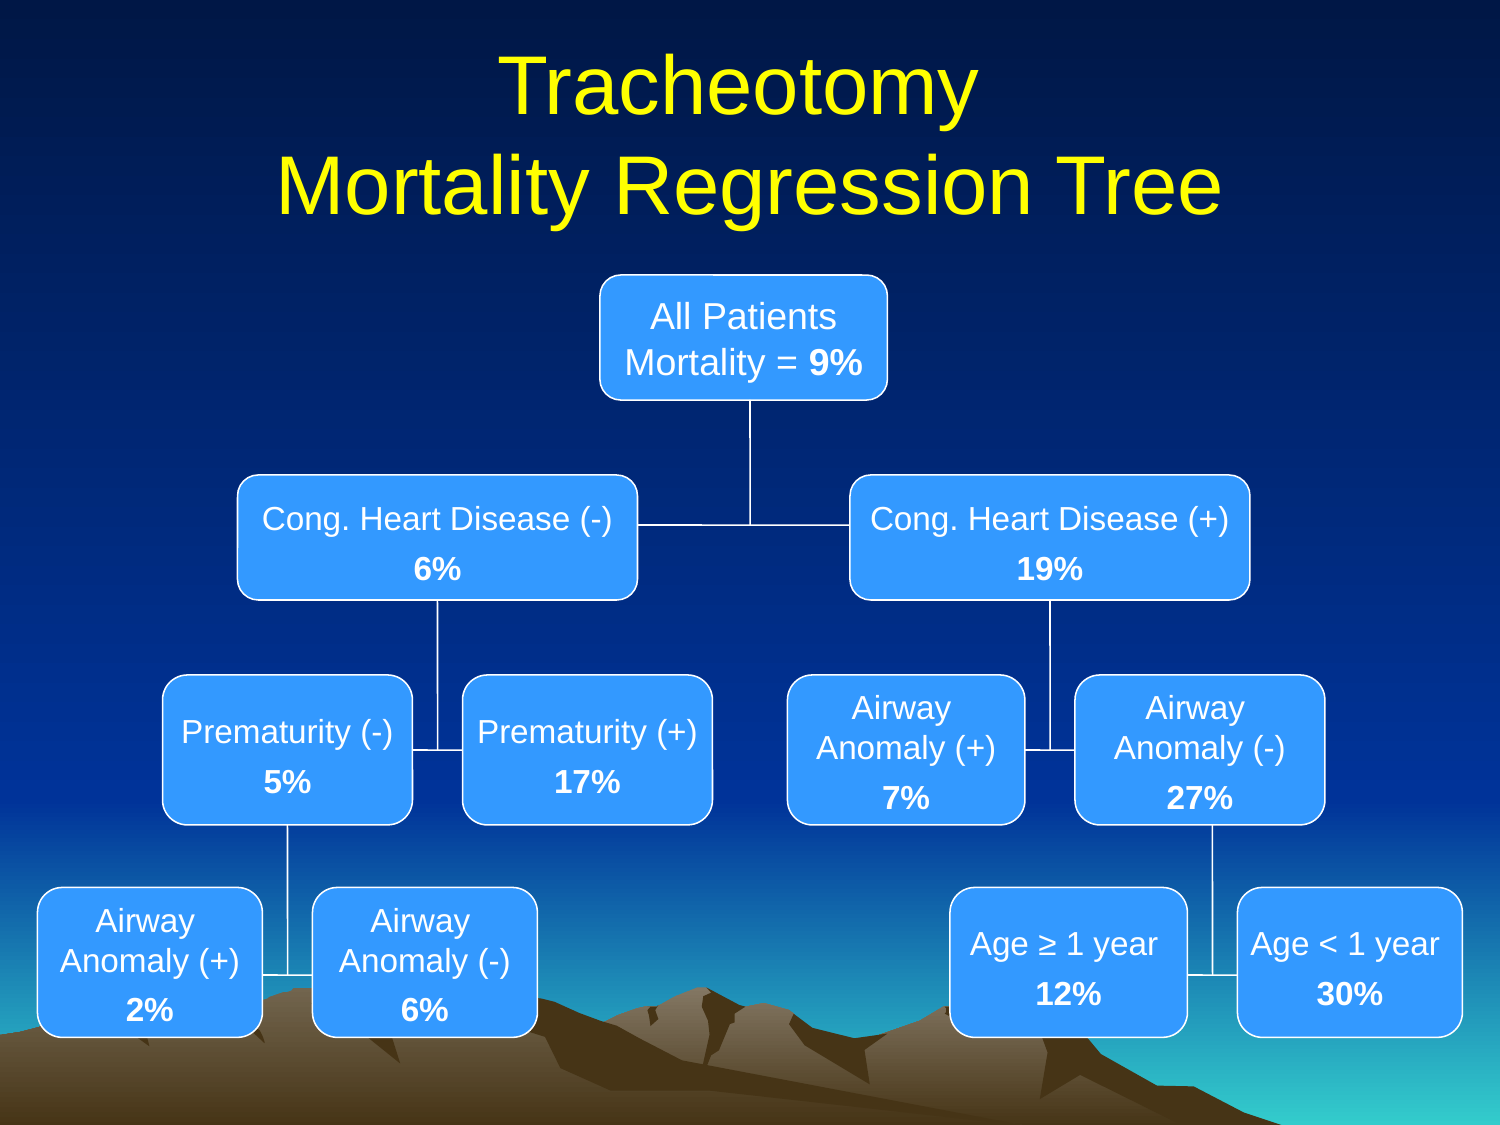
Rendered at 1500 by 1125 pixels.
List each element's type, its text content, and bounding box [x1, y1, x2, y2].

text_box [37, 274, 1463, 1038]
title Tracheotomy Mortality Regression Tree [74, 37, 1426, 226]
